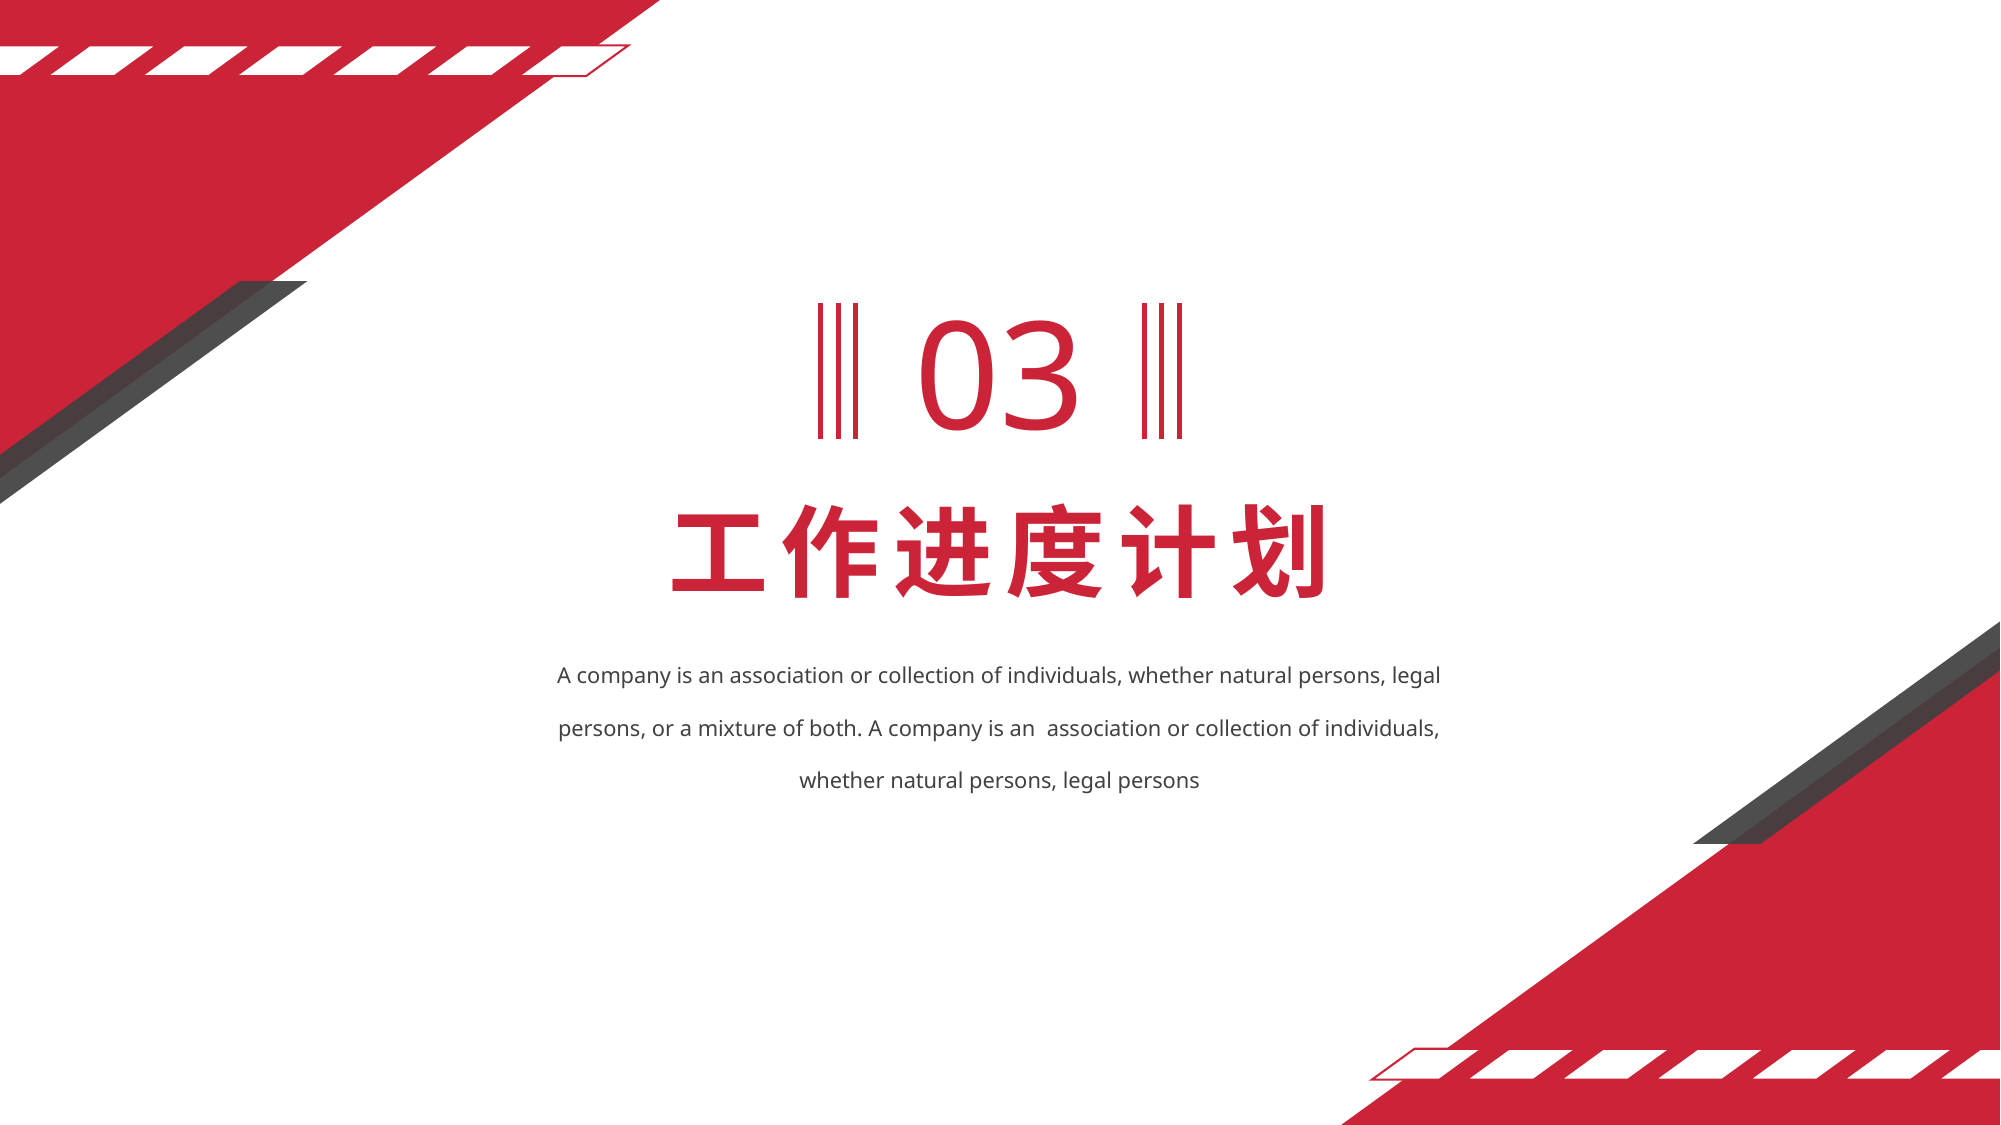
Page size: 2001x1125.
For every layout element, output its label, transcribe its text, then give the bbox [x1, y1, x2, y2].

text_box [931, 191, 1069, 481]
text_box 03 [1069, 272, 1195, 468]
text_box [509, 481, 1491, 795]
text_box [0, 0, 660, 504]
text_box 03 [805, 272, 931, 468]
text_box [1341, 621, 2000, 1125]
